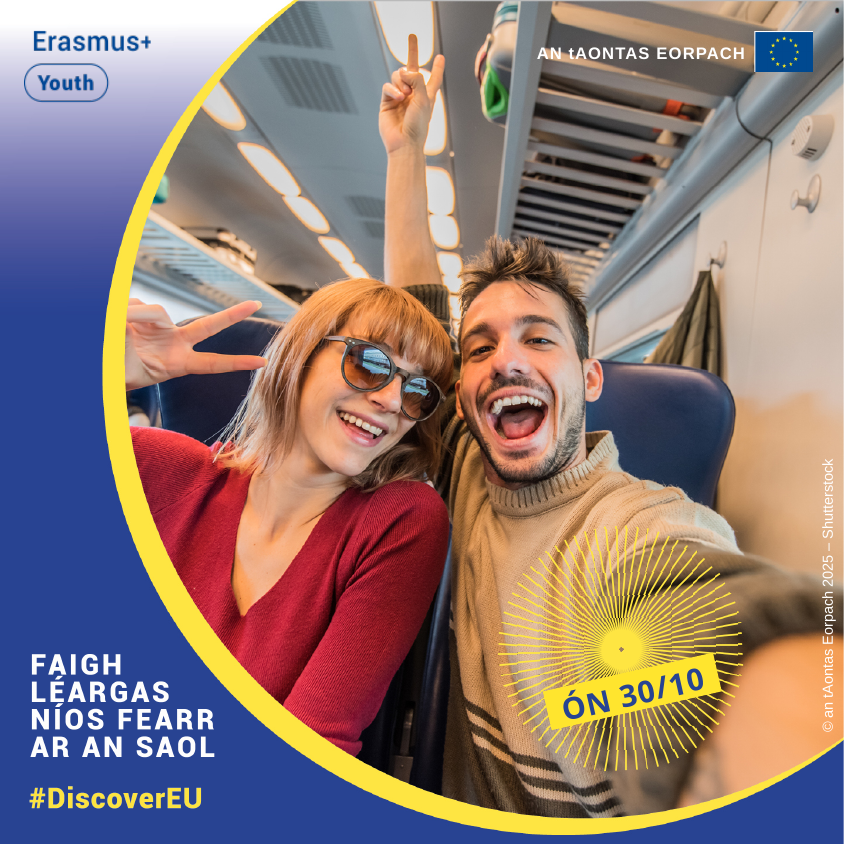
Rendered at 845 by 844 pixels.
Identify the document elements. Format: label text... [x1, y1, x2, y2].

picture [0, 0, 844, 844]
list óN 30/10 [542, 652, 722, 731]
